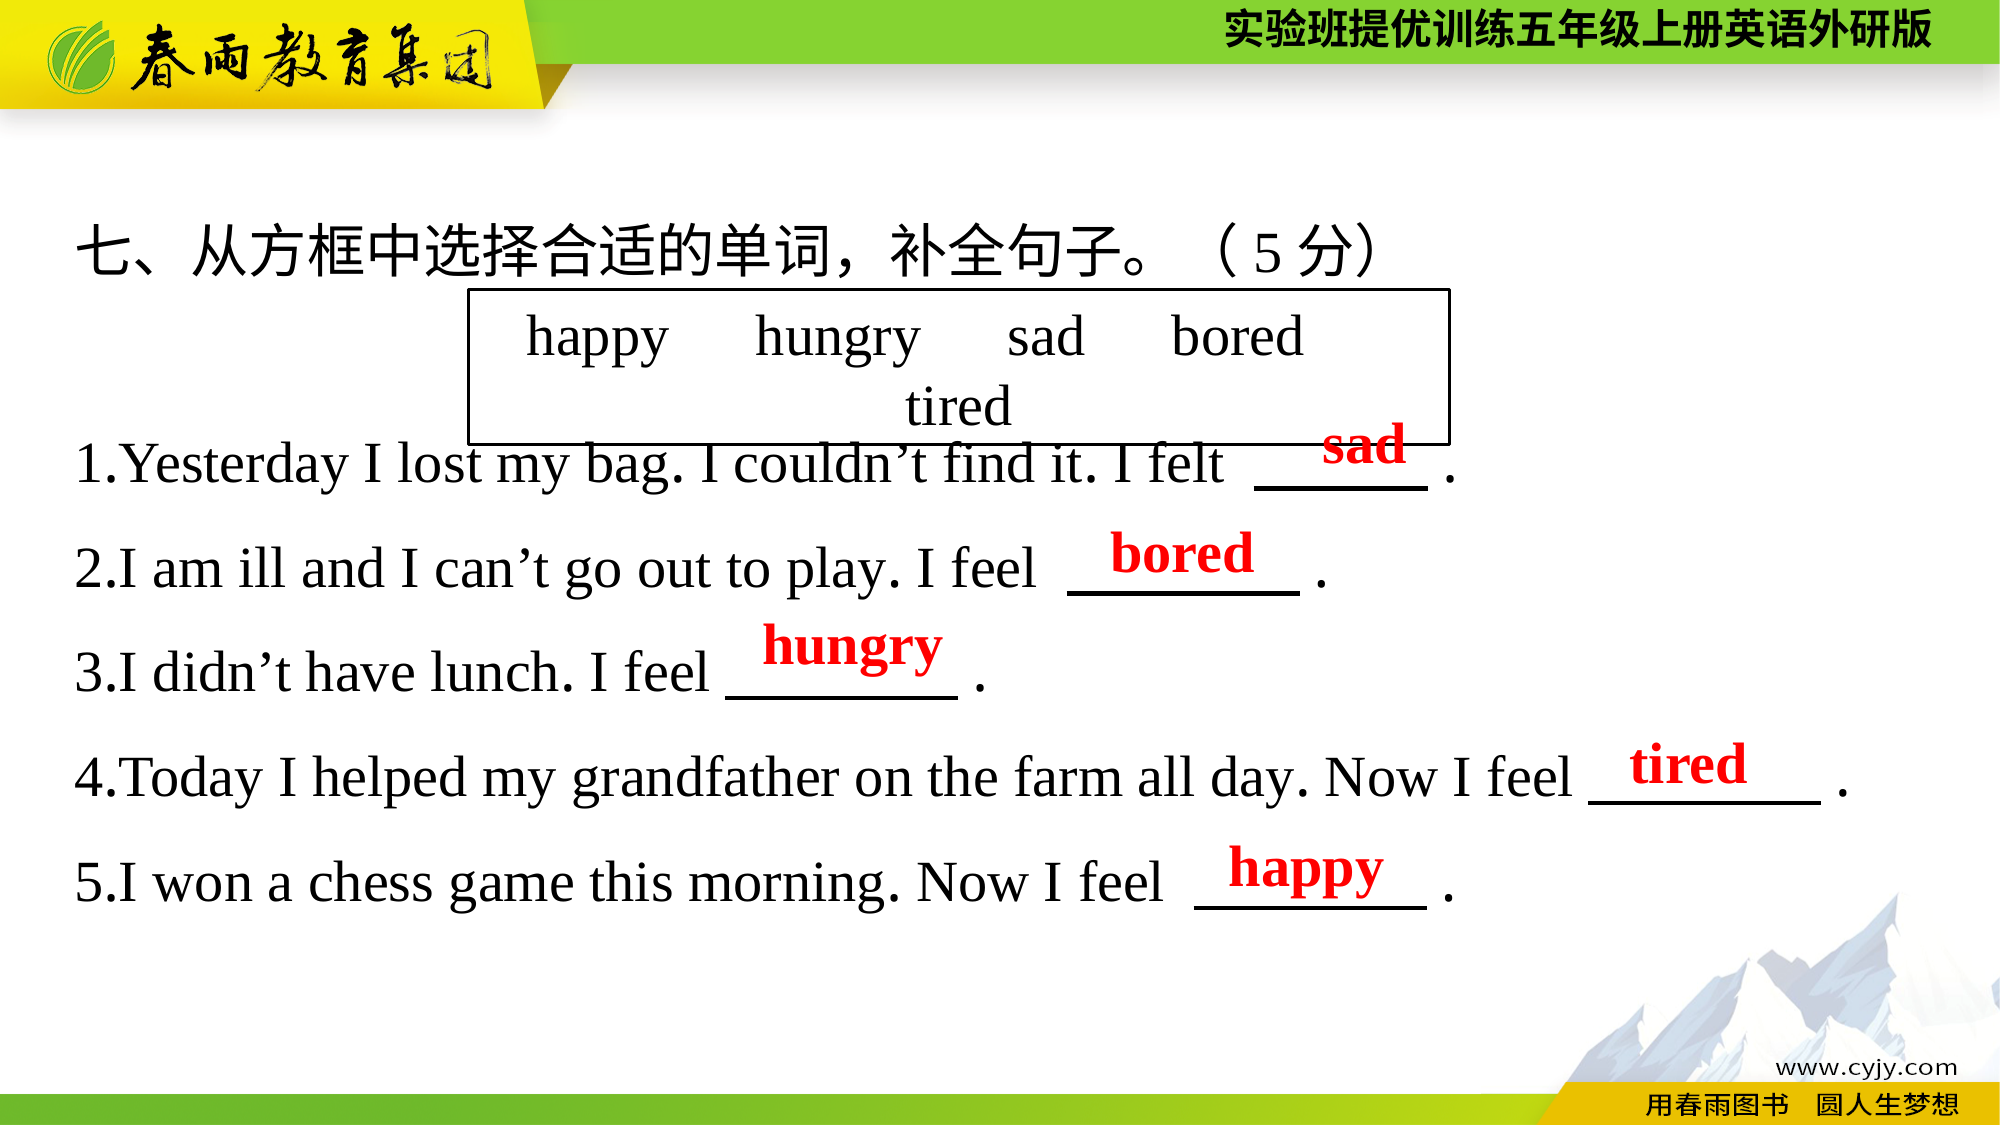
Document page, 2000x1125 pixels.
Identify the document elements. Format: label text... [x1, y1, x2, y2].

text_box sad [1307, 397, 1422, 483]
text_box happy hungry sad bored tired [468, 289, 1450, 445]
text_box bored [1095, 507, 1270, 592]
picture [0, 0, 2000, 1125]
text_box happy [1214, 785, 1400, 906]
list 七、从方框中选择合适的单词，补全句子。（5分） 1.Yesterday I lost my bag. I couldn’t find it. I felt . 2.I am ill and I can’t go out to play. I feel . 3.I didn’t have lunch. I feel . 4.Today I helped my grandfather on the farm all day. Now I feel . 5.I won a chess game this morning. Now I feel . [59, 171, 1944, 929]
text_box tired [1614, 717, 1764, 803]
text_box hungry [747, 598, 959, 684]
